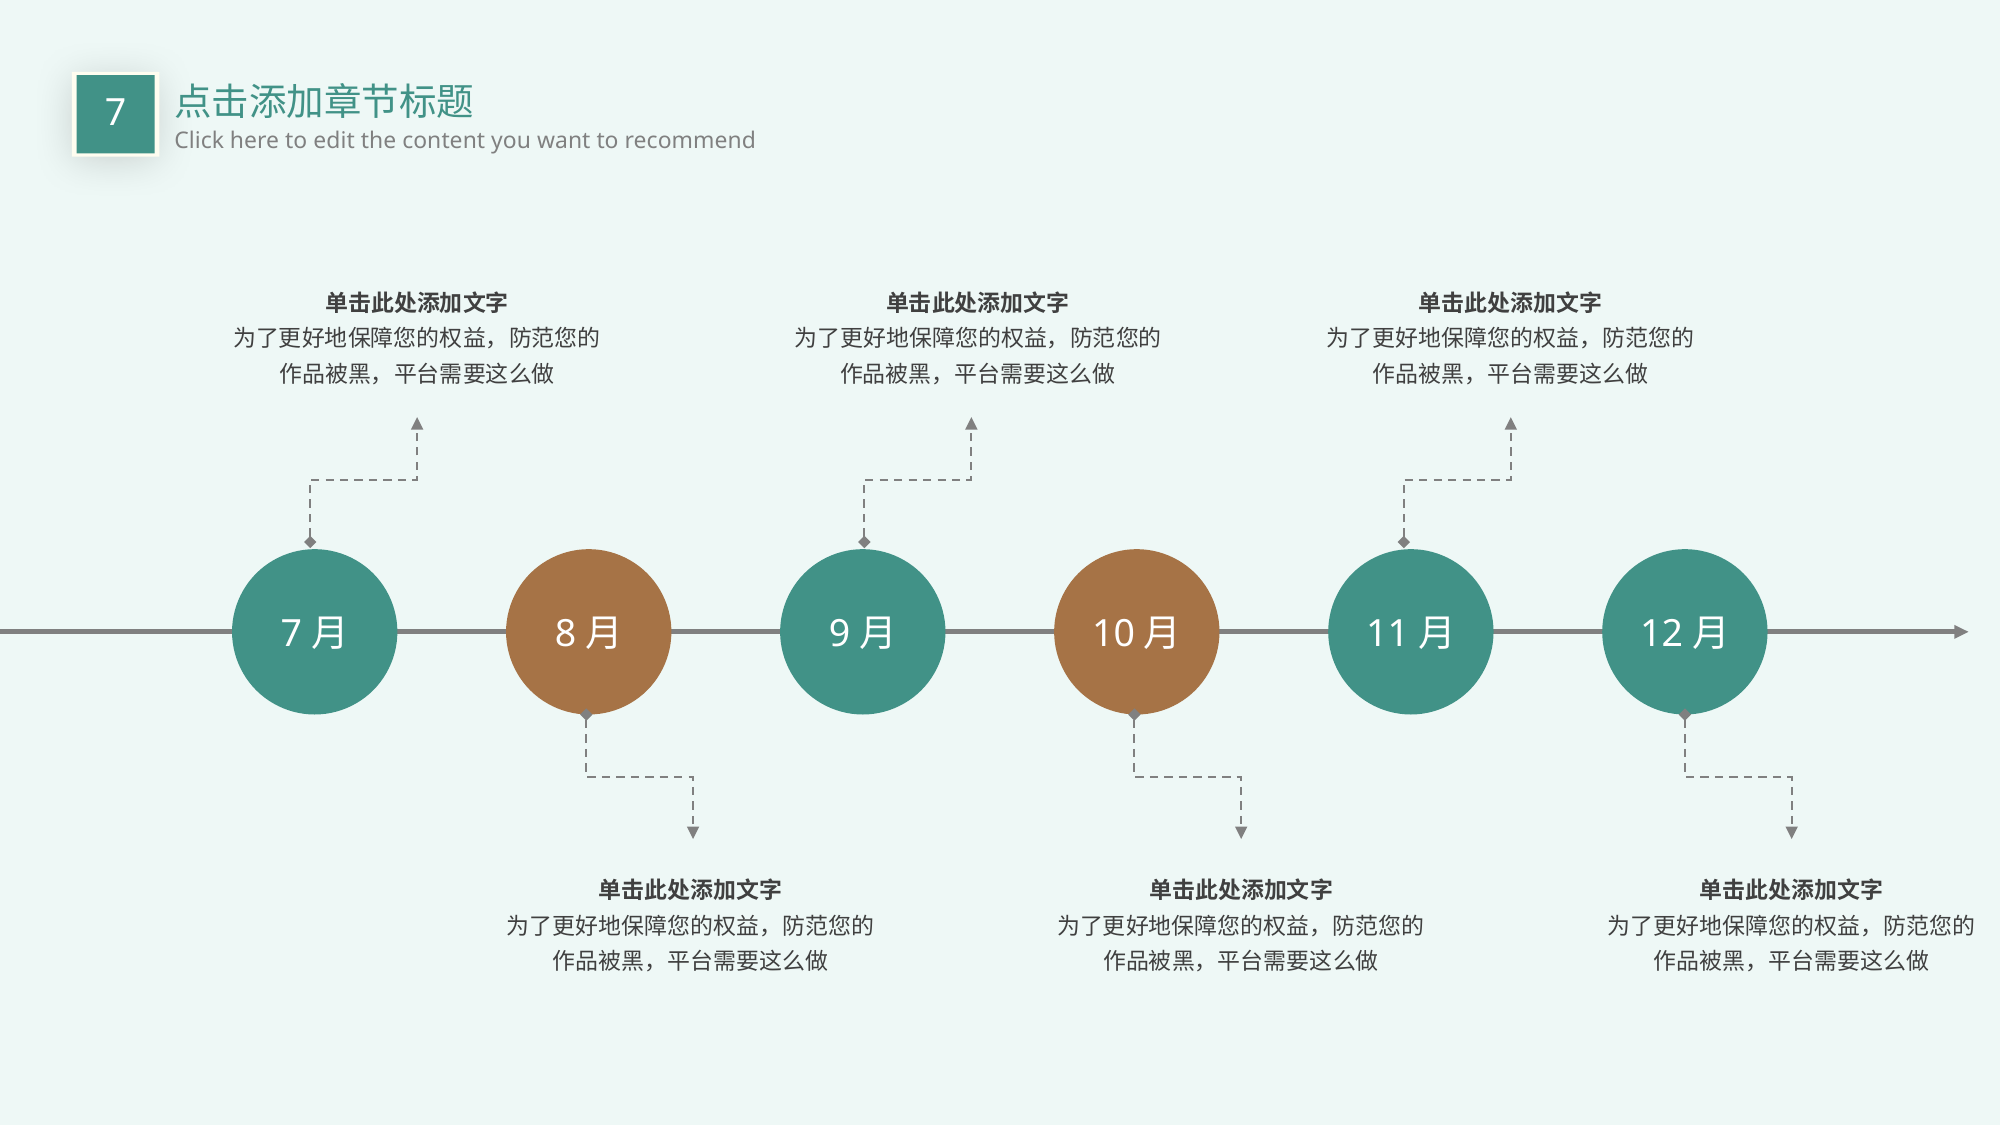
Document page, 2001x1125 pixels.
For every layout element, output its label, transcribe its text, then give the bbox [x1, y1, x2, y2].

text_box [577, 723, 702, 831]
text_box 12月 [1601, 632, 1769, 716]
list 点击添加章节标题 [159, 75, 1454, 121]
text_box 单击此处添加文字 为了更好地保障您的权益，防范您的作品被黑，平台需要这么做 [1301, 272, 1721, 395]
text_box 8月 [505, 632, 673, 716]
text_box 12月 [1601, 548, 1769, 631]
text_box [1676, 723, 1801, 831]
text_box 单击此处添加文字 为了更好地保障您的权益，防范您的作品被黑，平台需要这么做 [1031, 859, 1451, 982]
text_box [301, 425, 427, 534]
text_box 单击此处添加文字 为了更好地保障您的权益，防范您的作品被黑，平台需要这么做 [480, 859, 901, 982]
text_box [1125, 723, 1250, 831]
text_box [1394, 425, 1520, 534]
text_box 7月 [231, 548, 399, 631]
text_box 单击此处添加文字 为了更好地保障您的权益，防范您的作品被黑，平台需要这么做 [768, 272, 1188, 395]
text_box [855, 425, 981, 534]
text_box 单击此处添加文字 为了更好地保障您的权益，防范您的作品被黑，平台需要这么做 [207, 272, 627, 395]
list Click here to edit the content you want to recommend [159, 121, 1454, 172]
text_box 11月 [1327, 632, 1495, 716]
text_box 9月 [779, 632, 947, 716]
text_box 8月 [505, 548, 673, 631]
text_box 9月 [779, 548, 947, 631]
text_box 单击此处添加文字 为了更好地保障您的权益，防范您的作品被黑，平台需要这么做 [1581, 859, 2000, 982]
text_box 11月 [1327, 548, 1495, 631]
text_box 10月 [1053, 632, 1221, 716]
text_box 7月 [230, 632, 399, 716]
text_box 10月 [1053, 548, 1221, 631]
